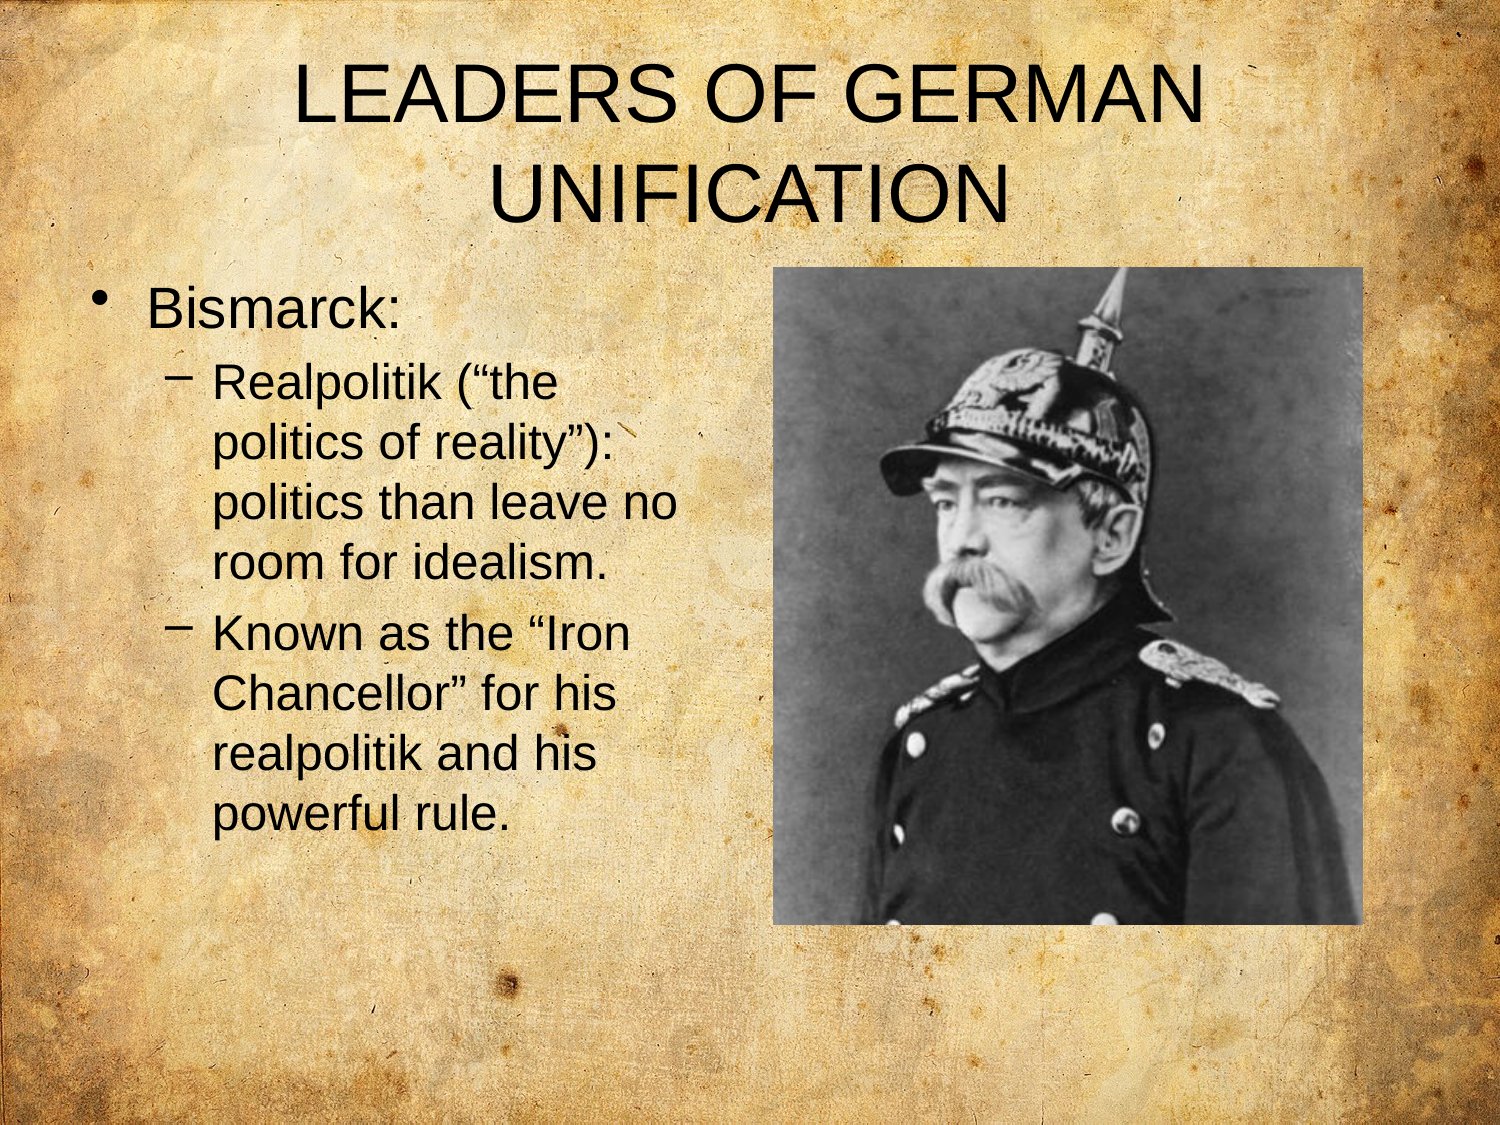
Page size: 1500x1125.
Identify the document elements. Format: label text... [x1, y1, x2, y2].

title LEADERS OF GERMAN UNIFICATION [75, 45, 1425, 233]
picture [0, 0, 1500, 1125]
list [773, 266, 1363, 926]
list Bismarck: Realpolitik (“the politics of reality”): politics than leave no room for idealism. Known as the “Iron Chancellor” for his realpolitik and his powerful rule. [75, 262, 738, 1005]
